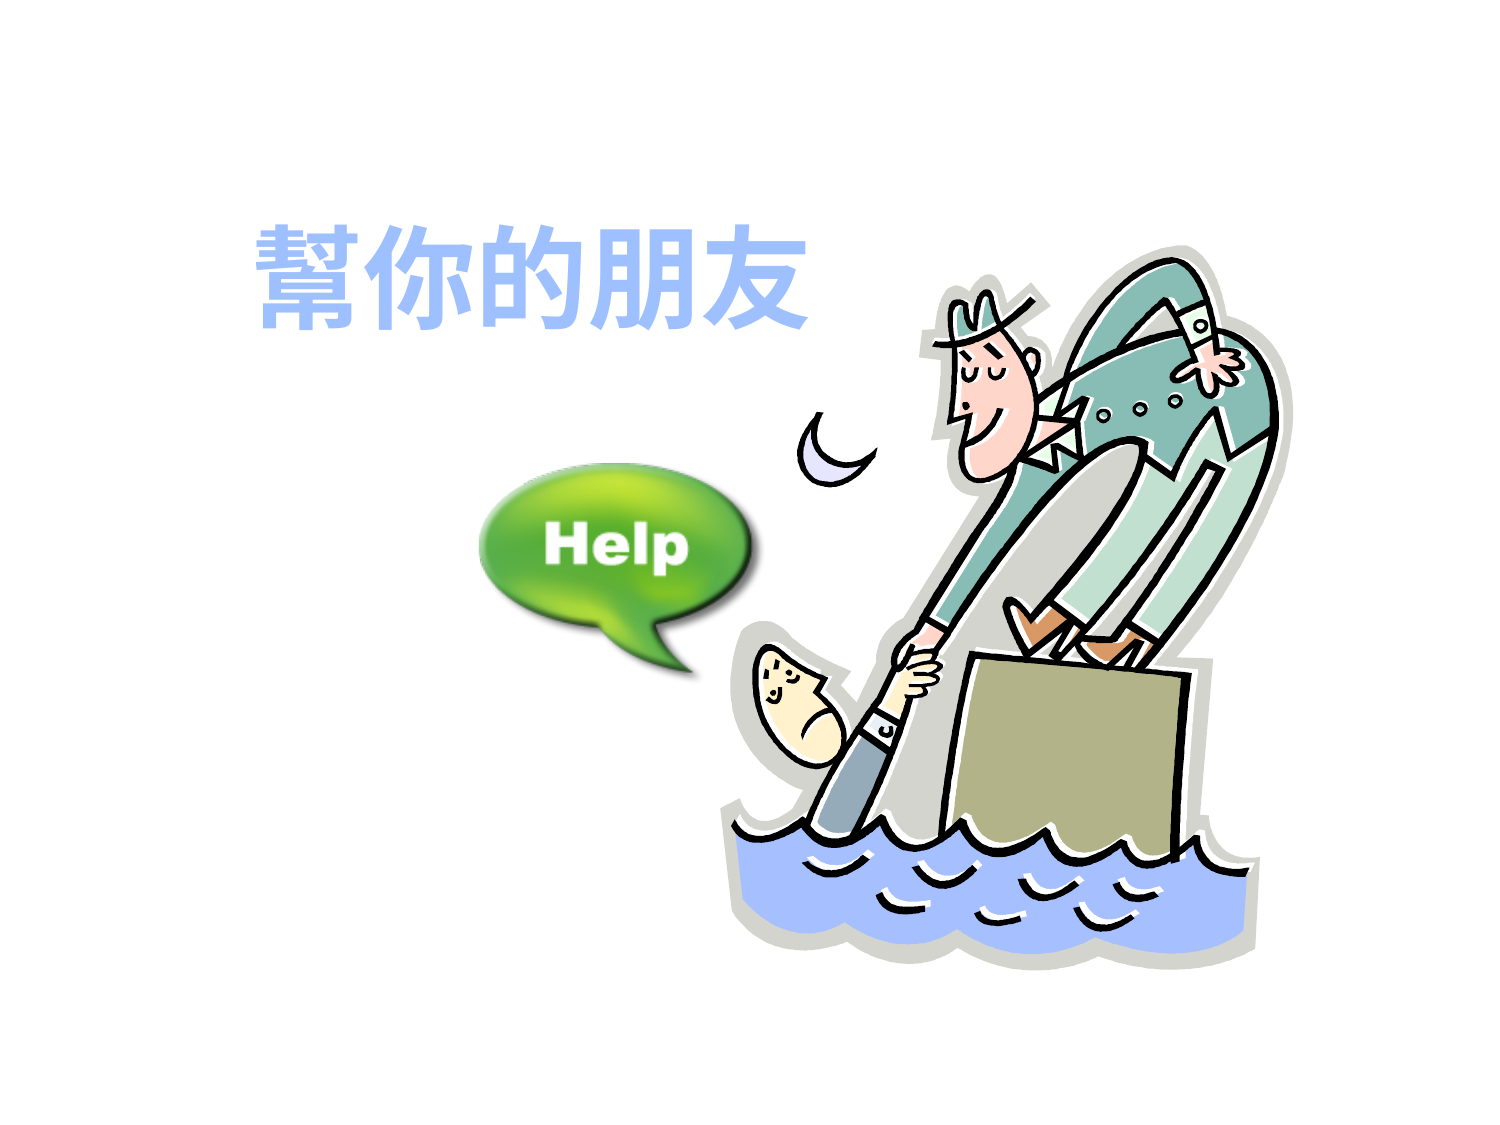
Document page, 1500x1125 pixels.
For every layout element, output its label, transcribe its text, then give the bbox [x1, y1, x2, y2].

text_box 幫你的朋友 [235, 199, 829, 350]
picture [474, 237, 1302, 979]
